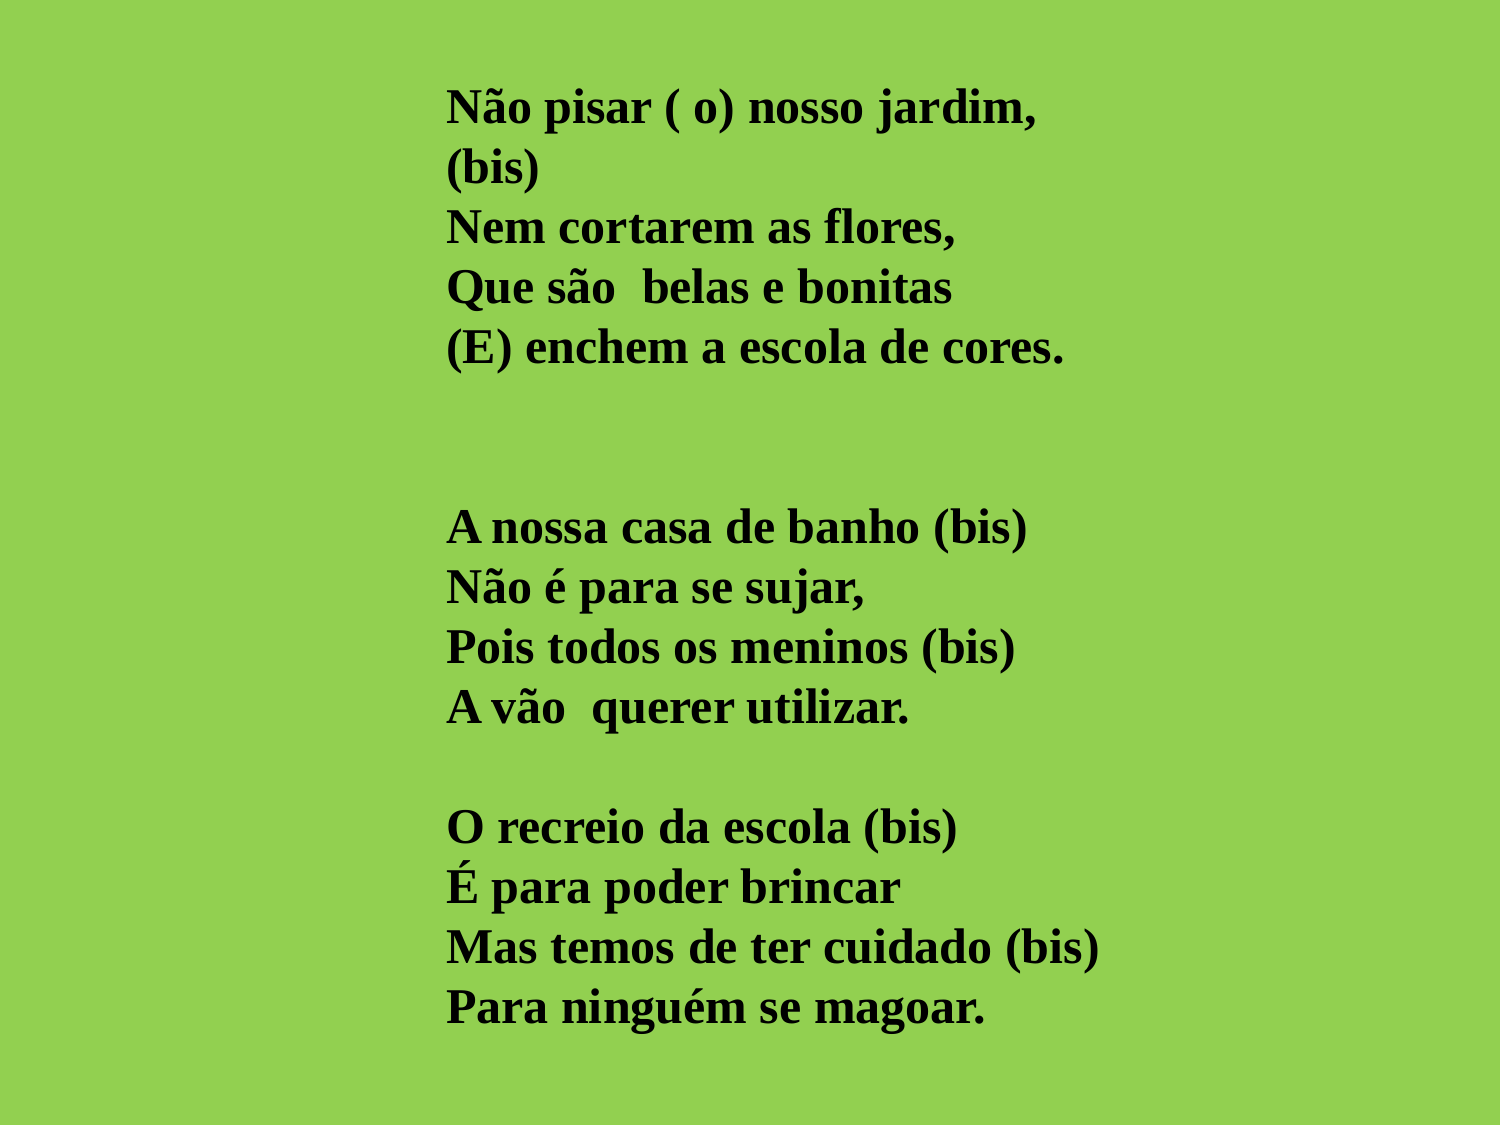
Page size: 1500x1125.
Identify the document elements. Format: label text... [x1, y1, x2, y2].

text_box Não pisar ( o) nosso jardim, (bis) Nem cortarem as flores, Que são belas e bonitas (E) enchem a escola de cores. A nossa casa de banho (bis) Não é para se sujar, Pois todos os meninos (bis) A vão querer utilizar. O recreio da escola (bis) É para poder brincar Mas temos de ter cuidado (bis) Para ninguém se magoar. [374, 66, 1125, 1102]
